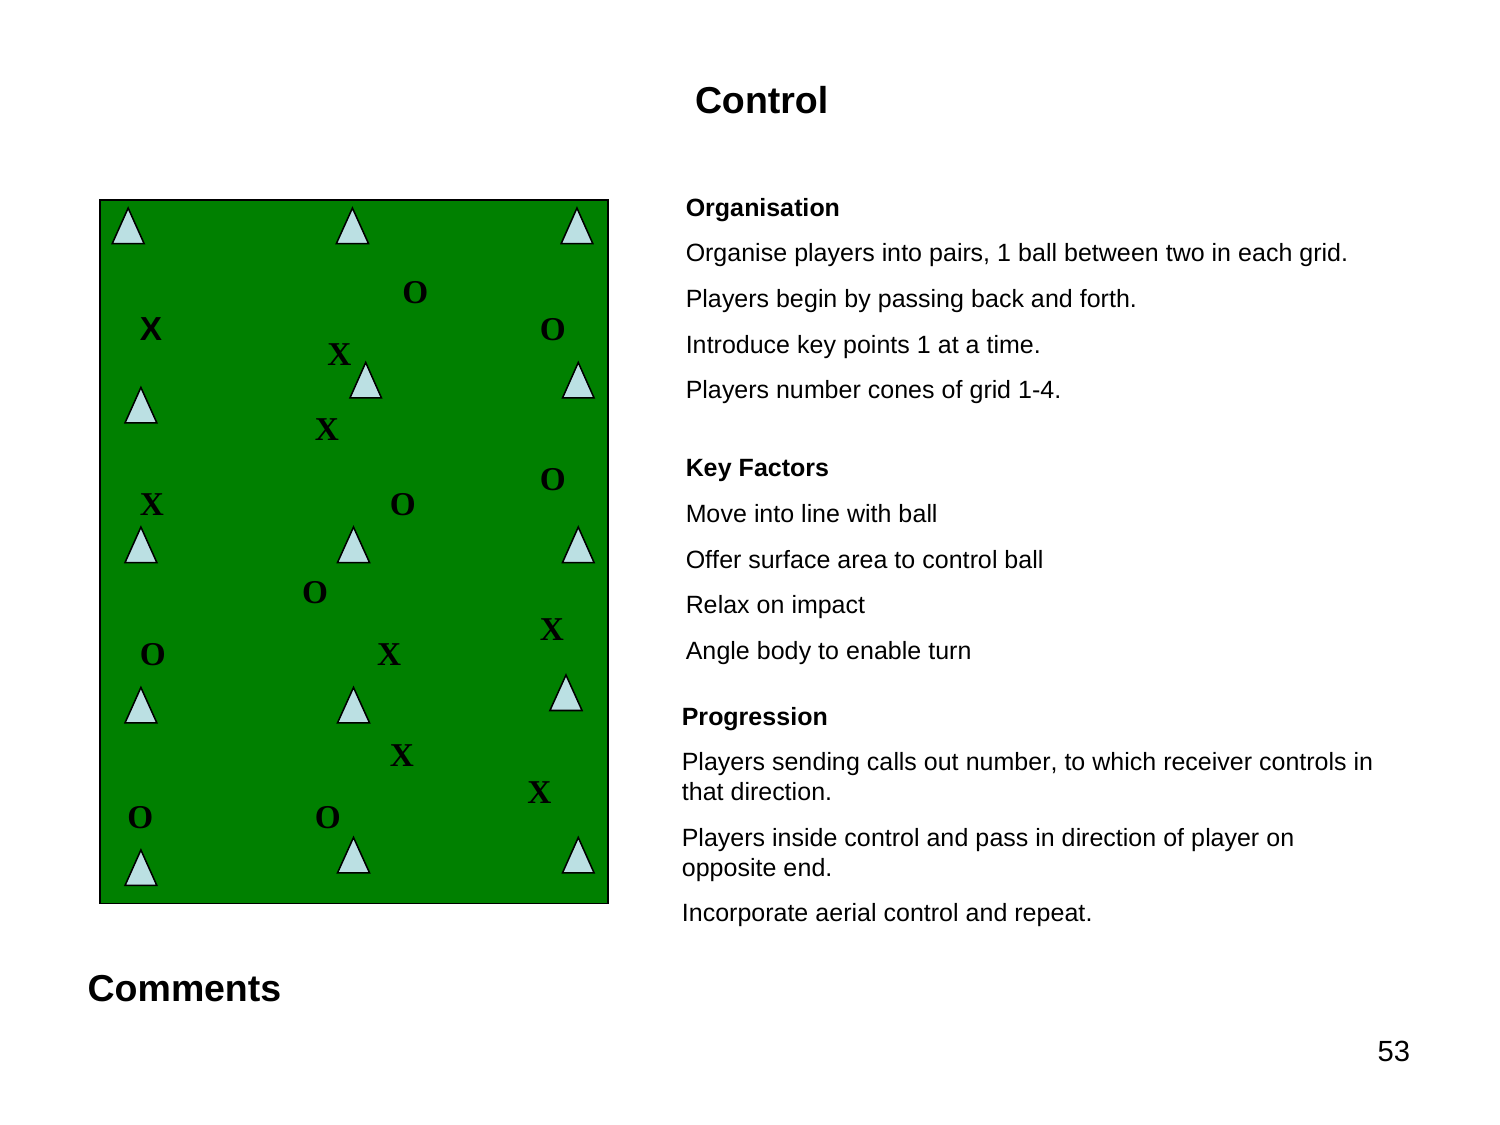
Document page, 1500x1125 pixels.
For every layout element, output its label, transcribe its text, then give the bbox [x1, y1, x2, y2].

text_box [337, 527, 370, 563]
text_box X [512, 762, 600, 818]
text_box X [362, 624, 425, 681]
text_box O [287, 562, 338, 618]
text_box O [387, 262, 463, 318]
text_box [112, 207, 144, 244]
text_box [562, 527, 594, 563]
text_box O [524, 449, 600, 506]
text_box O [374, 474, 438, 531]
text_box O [299, 787, 375, 843]
text_box [124, 849, 157, 886]
text_box [562, 837, 594, 873]
text_box O [524, 299, 600, 356]
text_box [99, 200, 608, 904]
text_box [350, 381, 382, 398]
text_box [337, 687, 370, 723]
text_box [337, 843, 370, 873]
text_box X [374, 724, 463, 781]
text_box [124, 387, 157, 423]
text_box Control [253, 0, 1270, 266]
text_box X [299, 399, 363, 456]
text_box Key Factors Move into line with ball Offer surface area to control ball Relax on impact Angle body to enable turn [671, 444, 1396, 672]
text_box X [124, 299, 175, 356]
text_box X [124, 474, 200, 531]
text_box [549, 674, 583, 711]
text_box [124, 531, 157, 563]
text_box <number> [1074, 1024, 1425, 1103]
text_box Comments [72, 887, 624, 1017]
text_box [124, 687, 157, 723]
text_box Progression Players sending calls out number, to which receiver controls in that direction. Players inside control and pass in direction of player on opposite end. Incorporate aerial control and repeat. [667, 692, 1412, 935]
text_box X [312, 324, 388, 381]
text_box X [525, 599, 575, 656]
text_box O [124, 624, 188, 681]
text_box [561, 207, 593, 244]
text_box Organisation Organise players into pairs, 1 ball between two in each grid. Players begin by passing back and forth. Introduce key points 1 at a time. Players number cones of grid 1-4. [671, 183, 1412, 412]
text_box [336, 207, 369, 244]
text_box O [112, 787, 200, 843]
text_box [562, 362, 594, 398]
